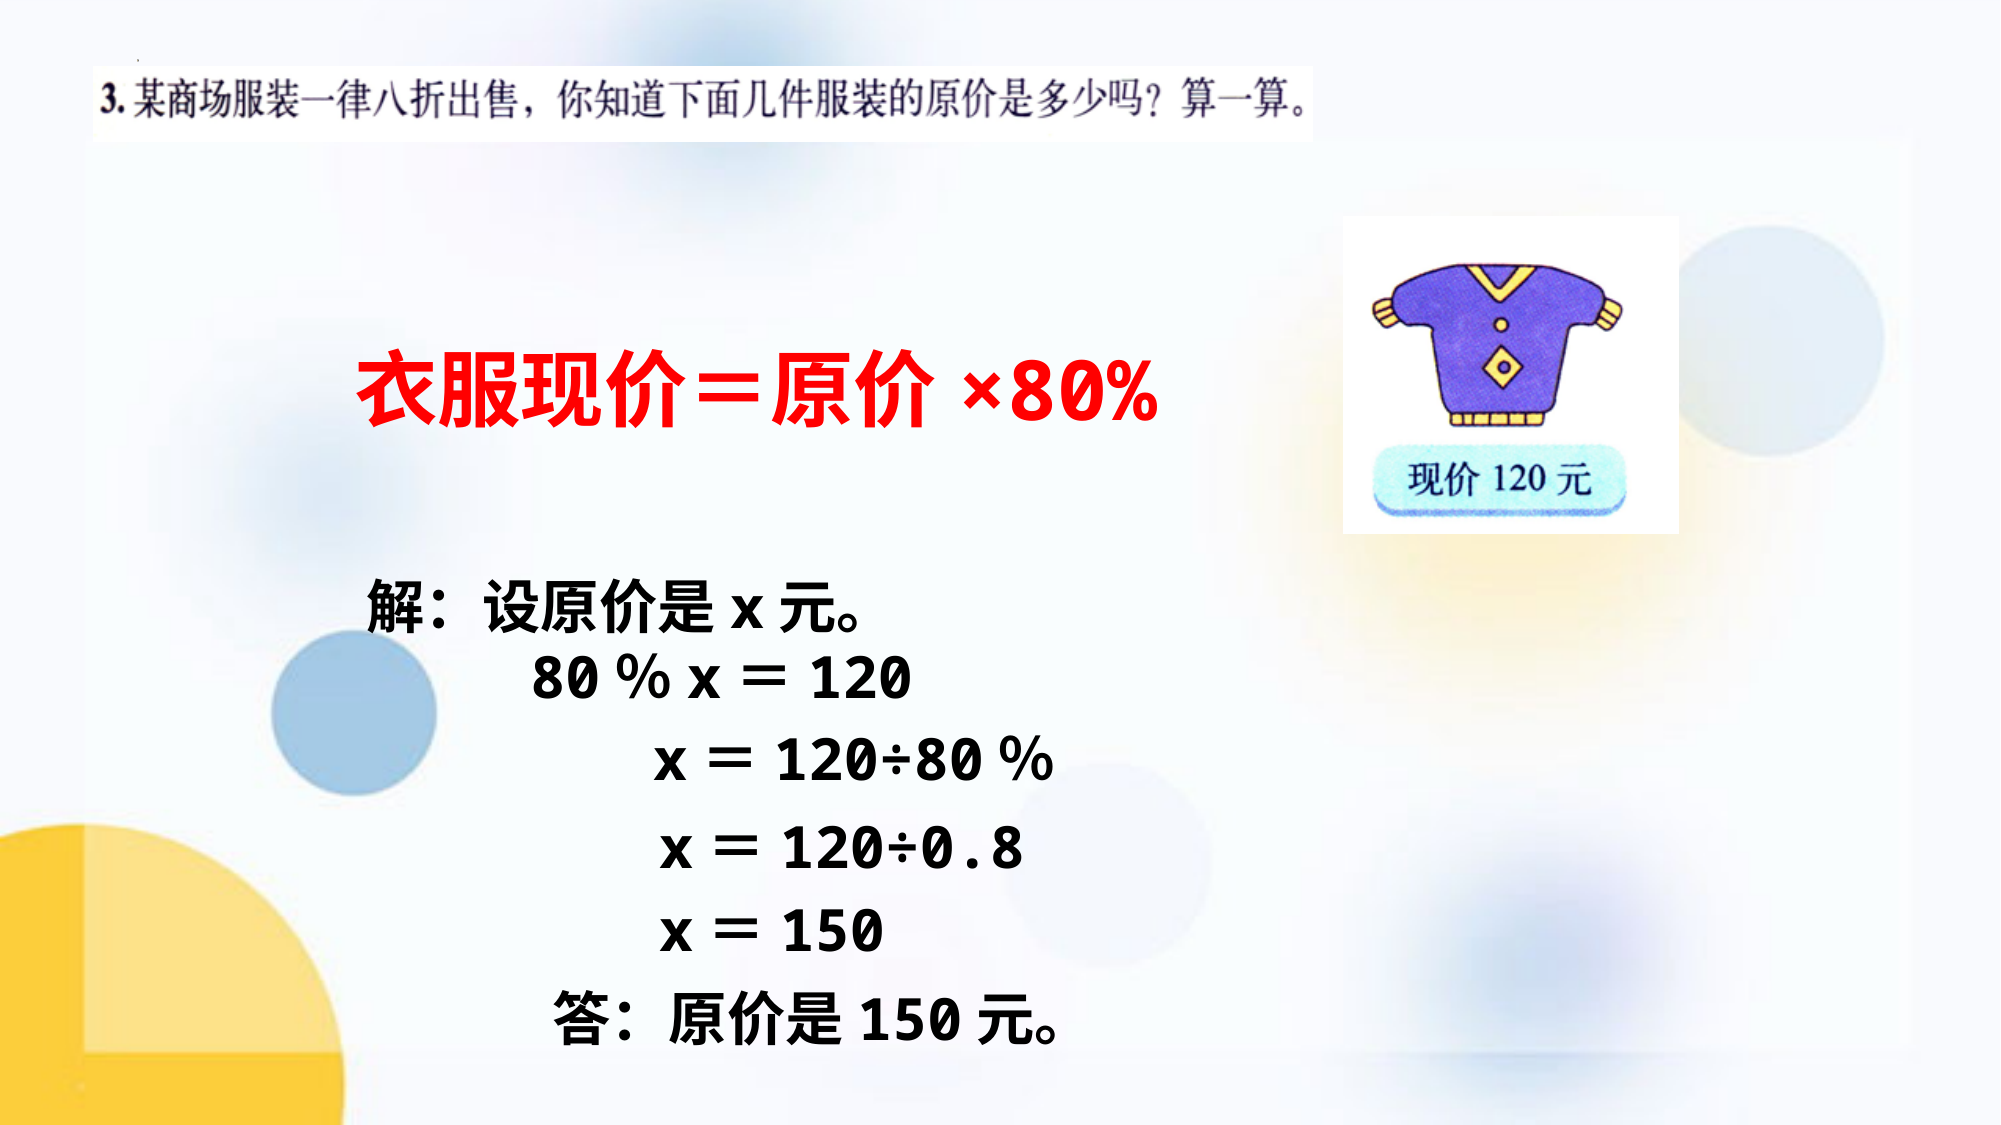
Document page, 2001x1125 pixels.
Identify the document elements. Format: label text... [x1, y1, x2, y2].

text_box x＝120÷80％ [637, 714, 1330, 800]
text_box 衣服现价＝原价×80% [339, 329, 1343, 445]
text_box x＝120÷0.8 [643, 803, 1207, 885]
text_box 答：原价是150元。 [537, 974, 1546, 1060]
text_box x＝150 [643, 885, 1207, 971]
picture [0, 0, 2001, 1125]
text_box 解：设原价是x元。 [351, 563, 1360, 649]
text_box 80％x＝120 [515, 632, 1079, 718]
